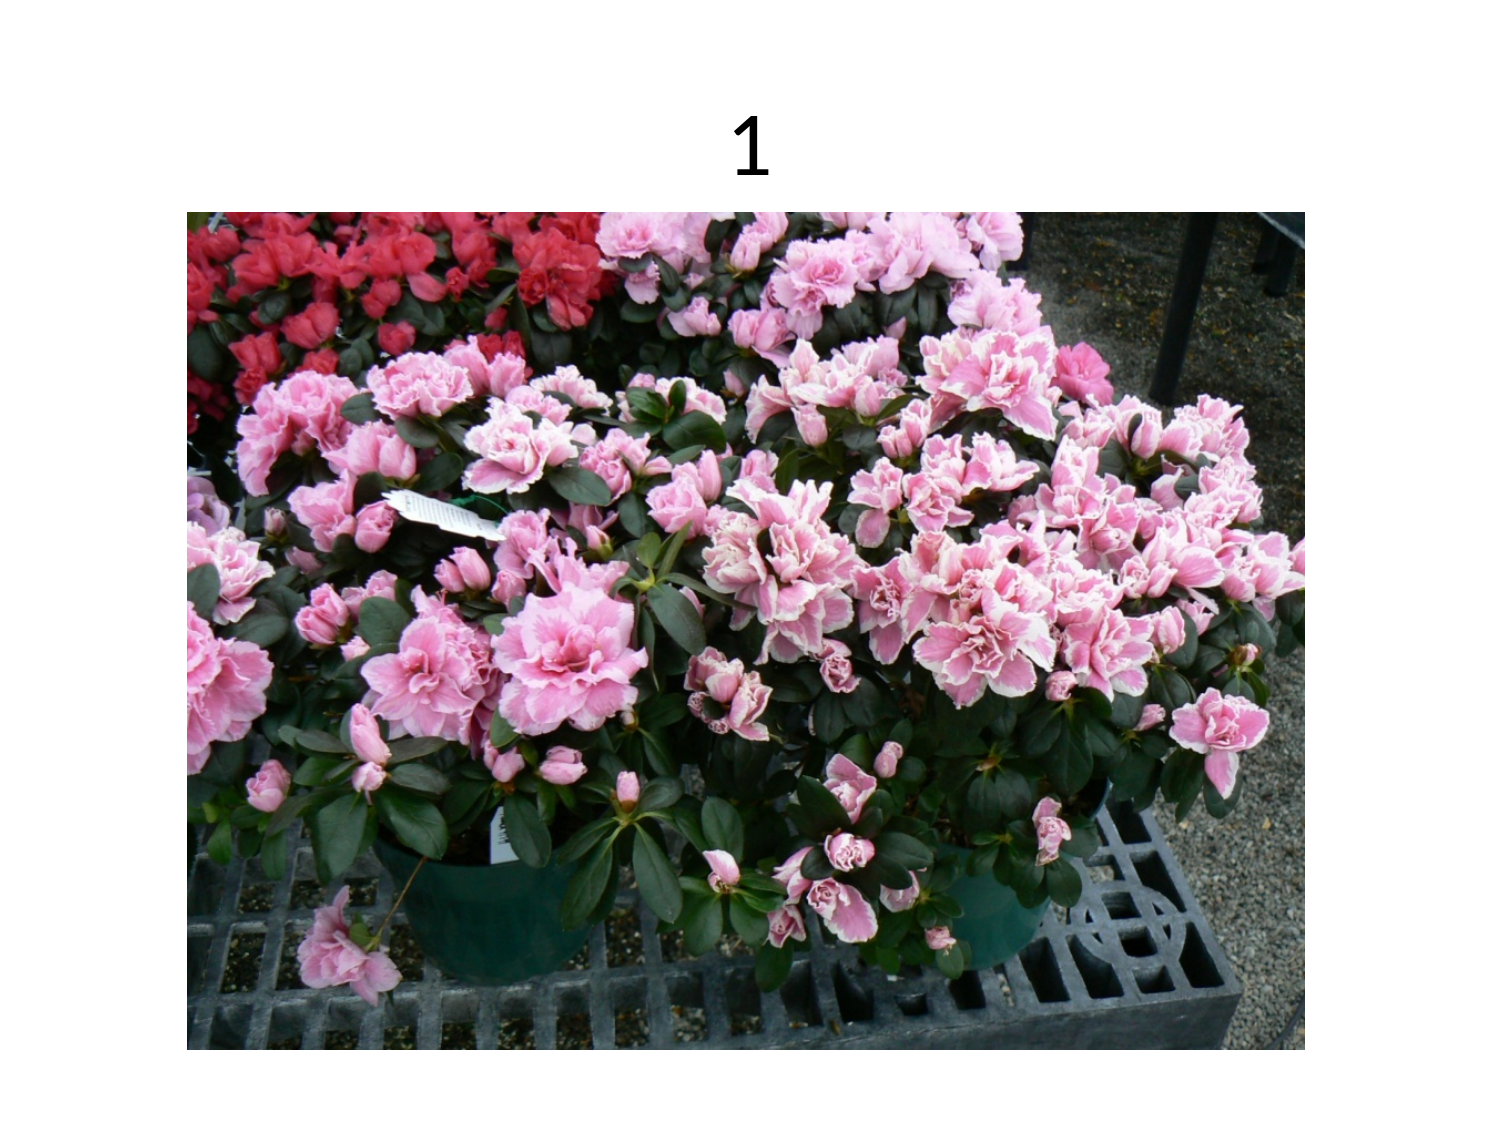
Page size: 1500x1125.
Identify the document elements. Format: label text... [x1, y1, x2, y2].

title 1 [75, 45, 1425, 233]
picture [187, 212, 1305, 1051]
